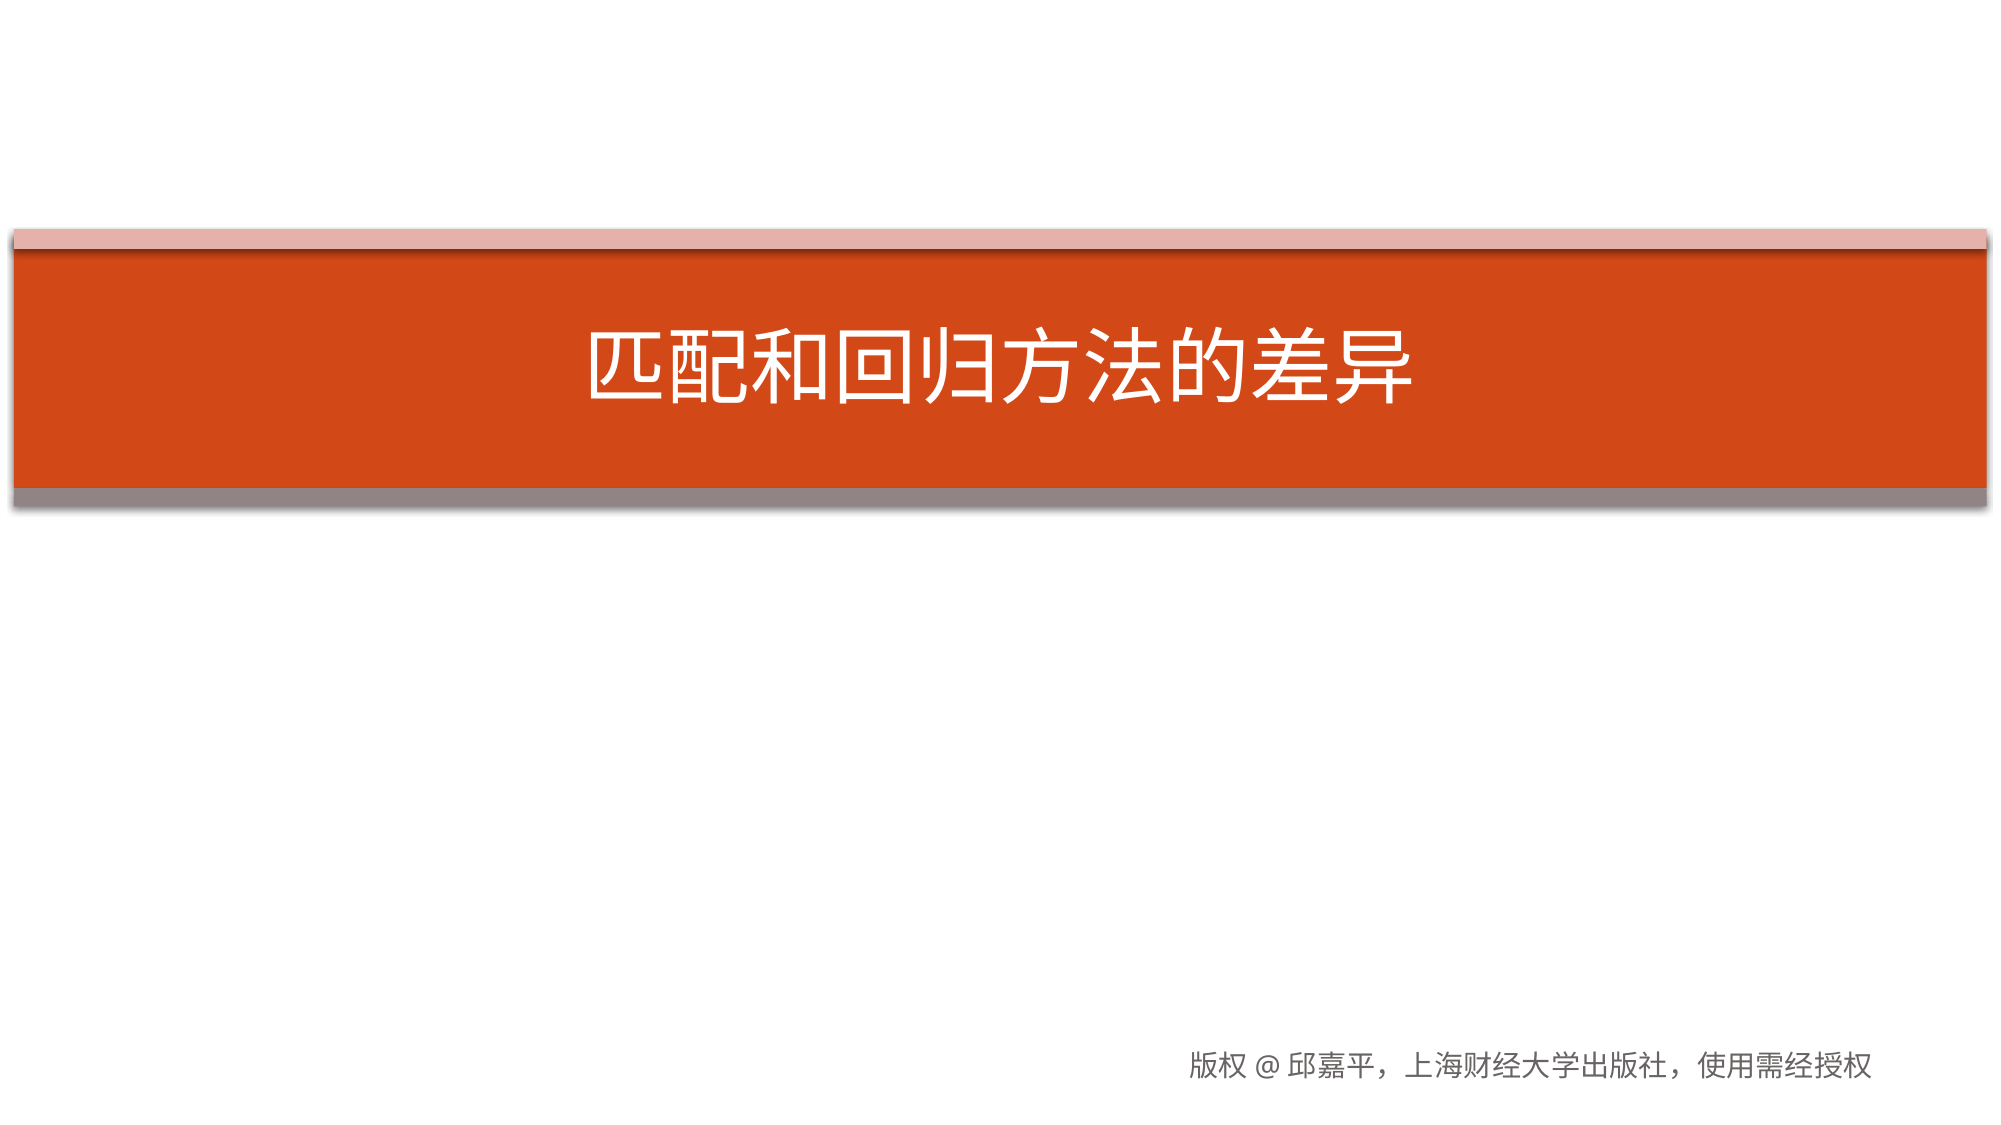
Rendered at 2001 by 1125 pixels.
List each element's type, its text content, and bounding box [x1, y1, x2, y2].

footer 版权@邱嘉平，上海财经大学出版社，使用需经授权 [1097, 1027, 1965, 1103]
title 匹配和回归方法的差异 [99, 247, 1900, 489]
